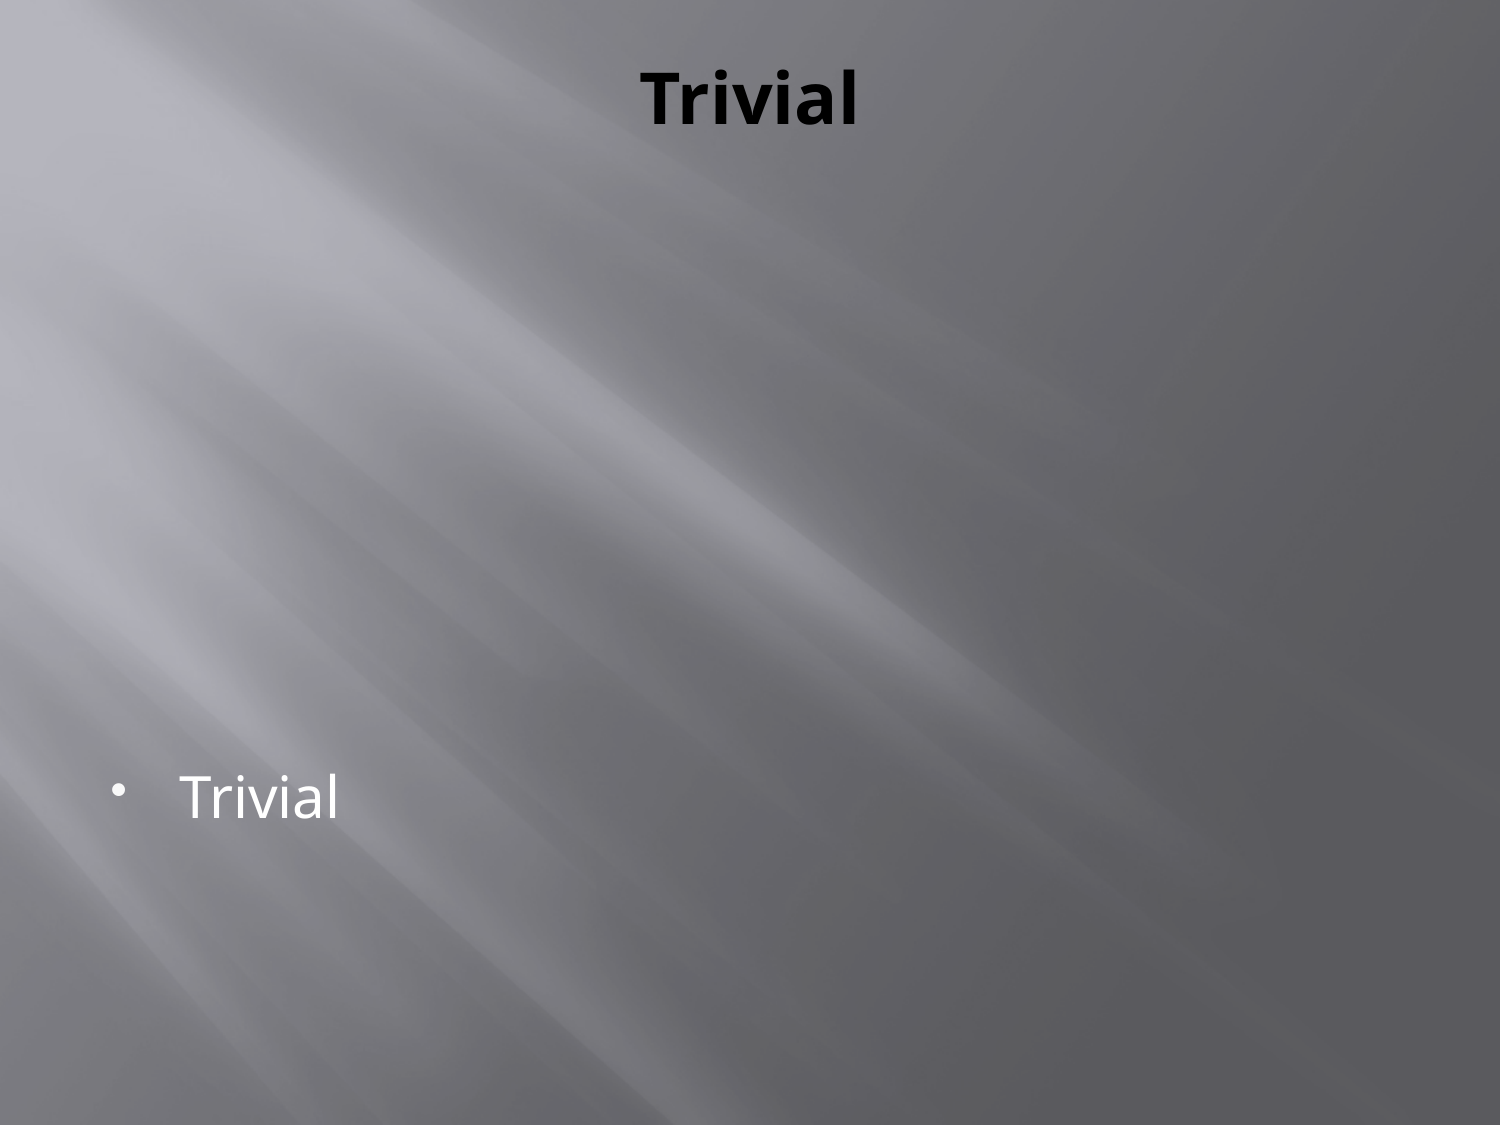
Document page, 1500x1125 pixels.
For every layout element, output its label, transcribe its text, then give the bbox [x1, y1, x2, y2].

title Trivial [75, 45, 1425, 233]
list Trivial [75, 262, 1425, 1035]
